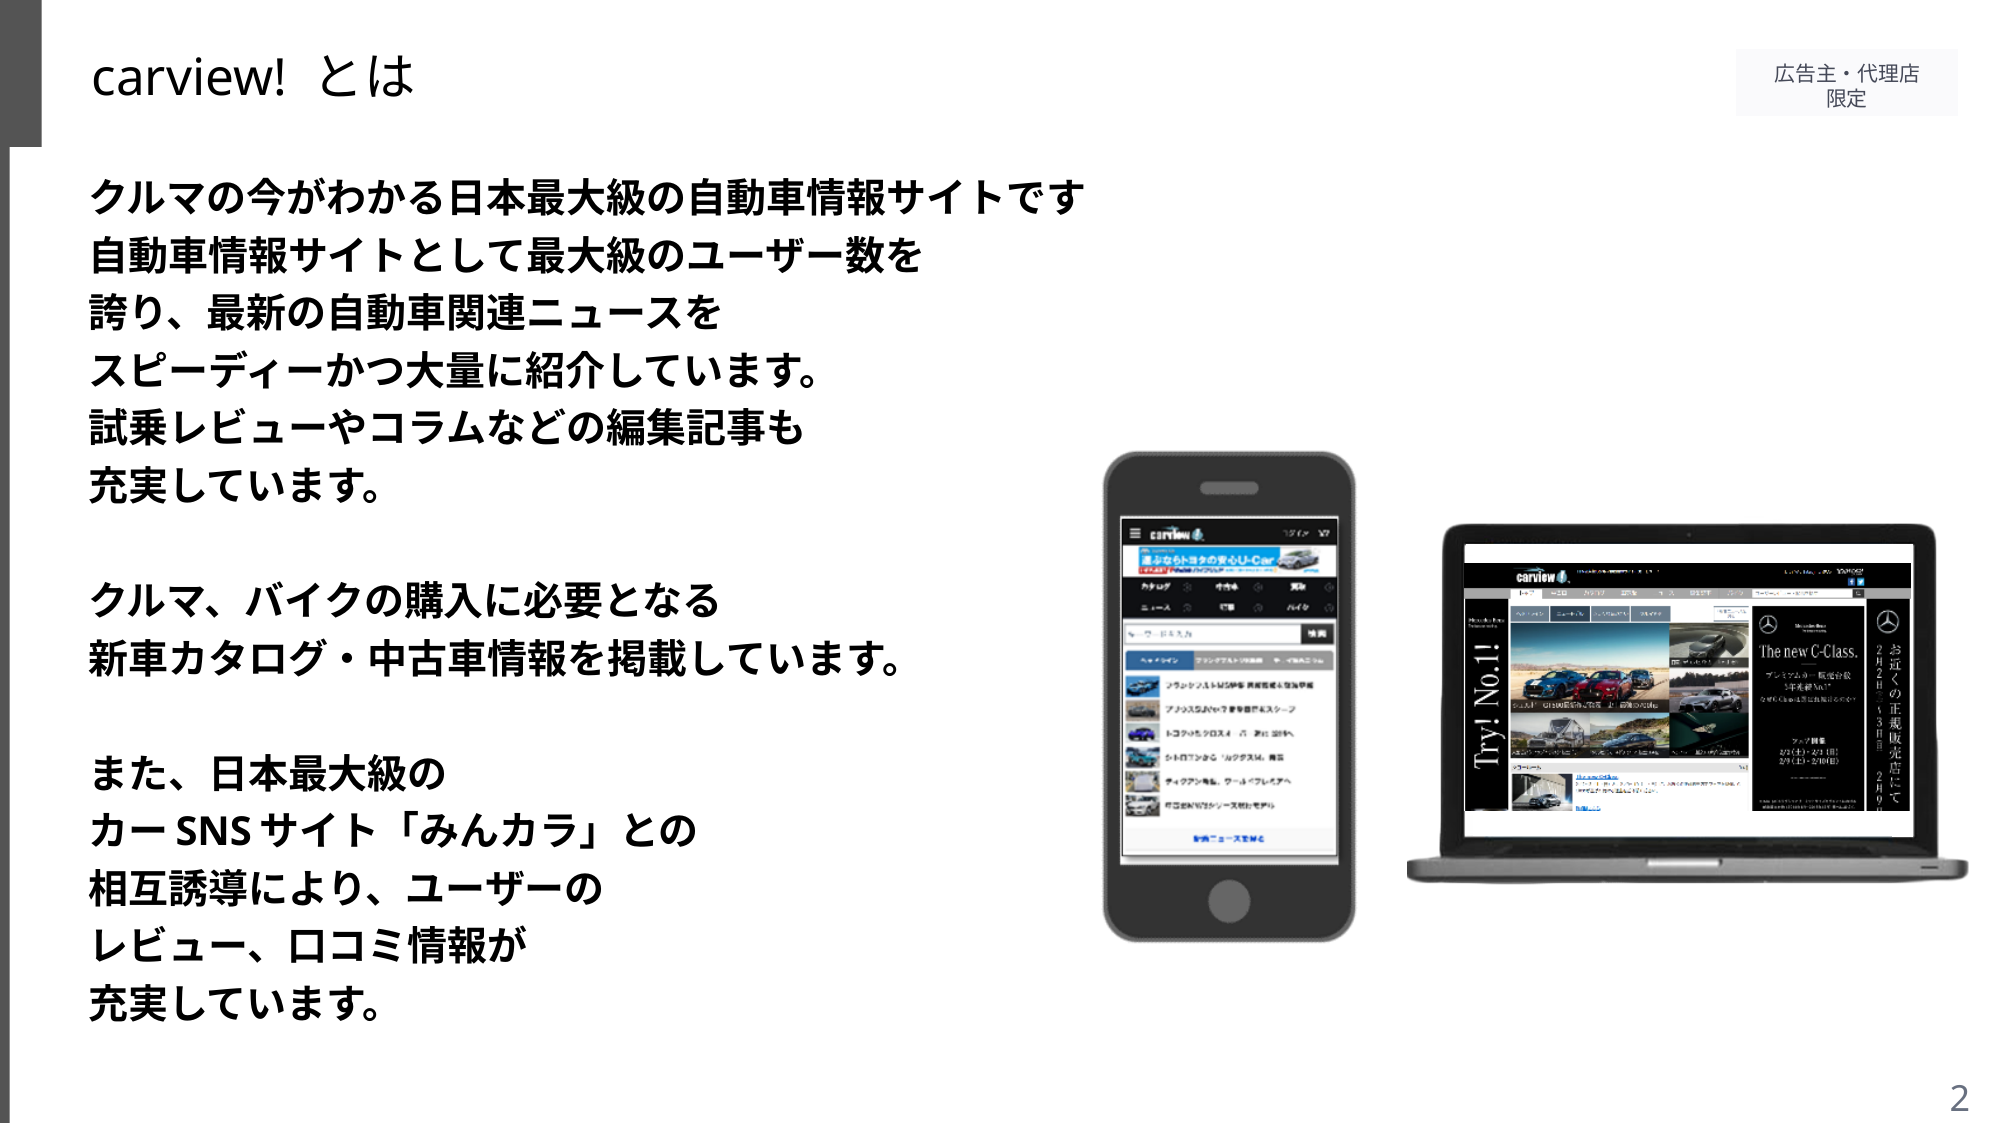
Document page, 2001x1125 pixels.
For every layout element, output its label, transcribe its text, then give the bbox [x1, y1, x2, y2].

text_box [1406, 515, 1974, 887]
text_box クルマの今がわかる日本最大級の自動車情報サイトです 自動車情報サイトとして最大級のユーザー数を 誇り、最新の自動車関連ニュースを スピーディーかつ大量に紹介しています。 試乗レビューやコラムなどの編集記事も 充実しています。 クルマ、バイクの購入に必要となる 新車カタログ・中古車情報を掲載しています。 また、日本最大級の カーSNSサイト「みんカラ」との 相互誘導により、ユーザーの レビュー、口コミ情報が 充実しています。 [69, 154, 1515, 1043]
title carview! とは [76, 30, 1691, 118]
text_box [1095, 443, 1365, 951]
